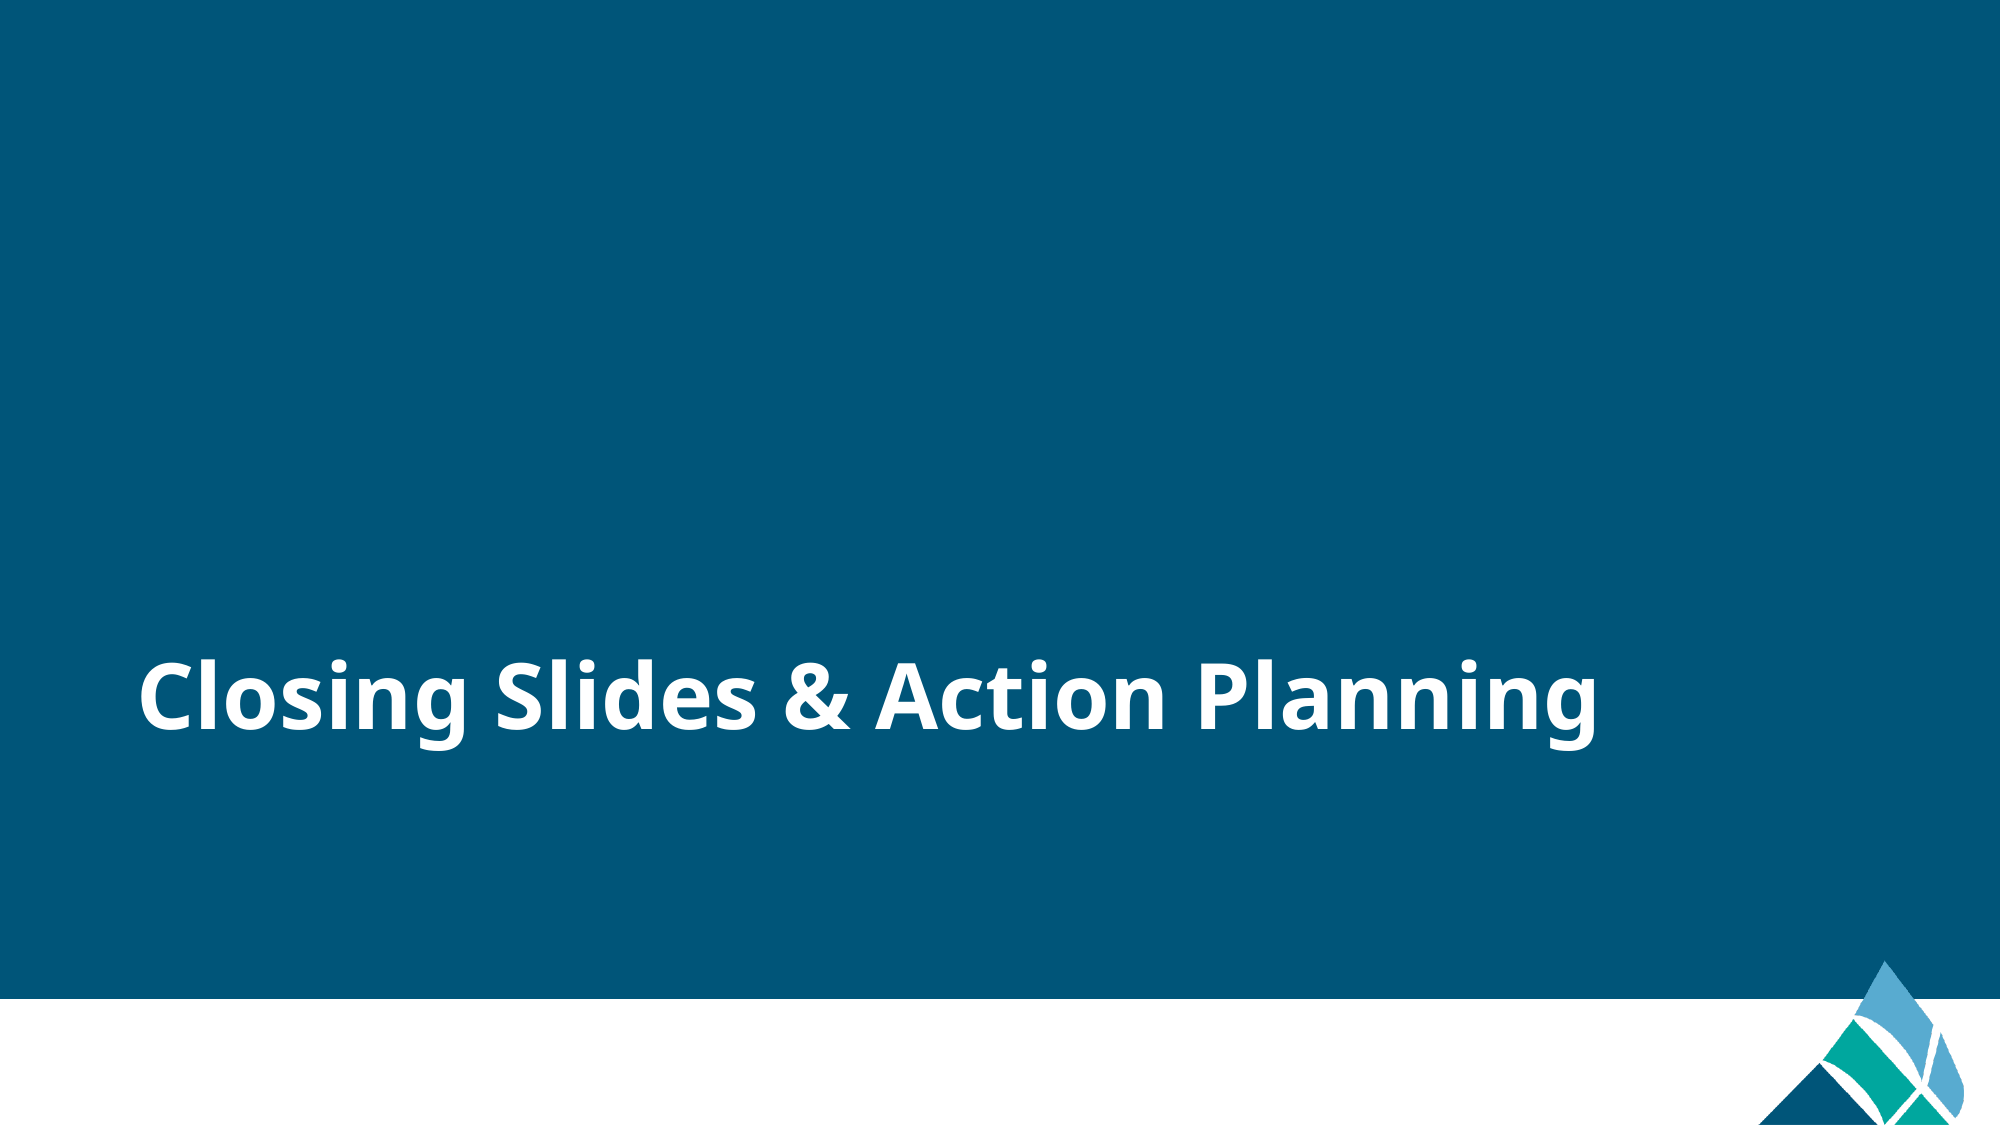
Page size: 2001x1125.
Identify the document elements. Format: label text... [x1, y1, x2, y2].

picture [1758, 963, 1964, 1125]
title Closing Slides & Action Planning [136, 280, 1862, 749]
